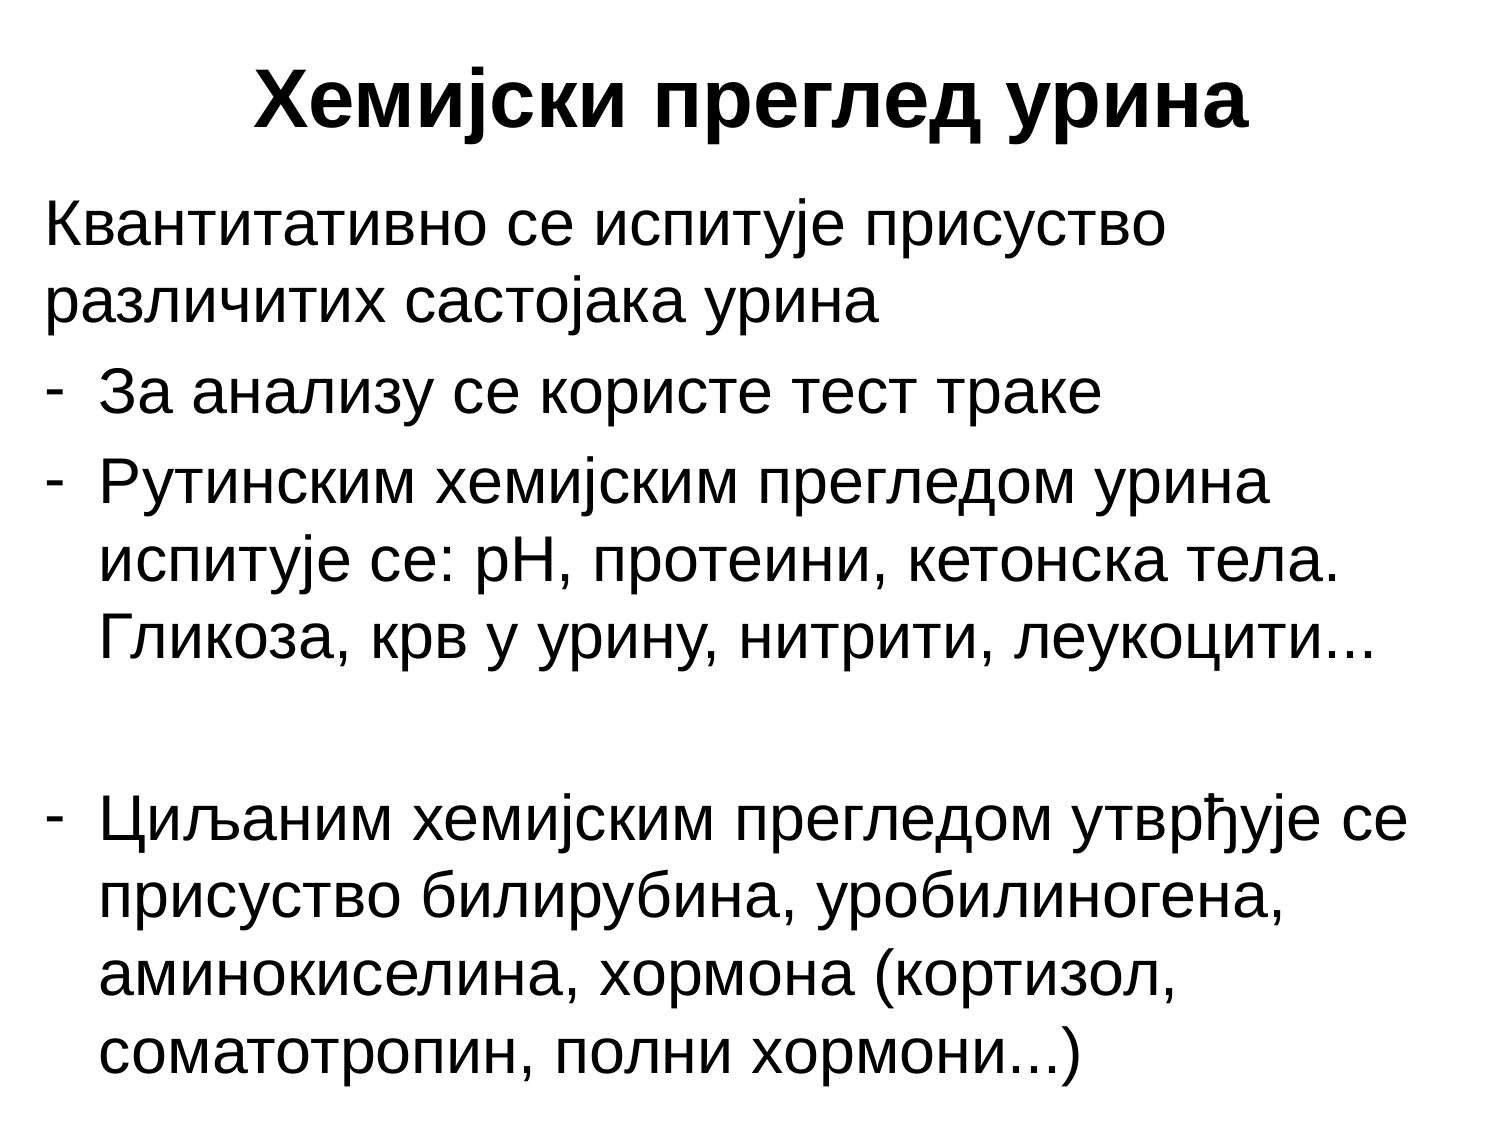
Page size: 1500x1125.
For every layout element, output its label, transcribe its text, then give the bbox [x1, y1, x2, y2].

list Квантитативно се испитује присуство различитих састојака урина За анализу се користе тест траке Рутинским хемијским прегледом урина испитује се: рН, протеини, кетонска тела. Гликоза, крв у урину, нитрити, леукоцити... Циљаним хемијским прегледом утврђује се присуство билирубина, уробилиногена, аминокиселина, хормона (кортизол, соматотропин, полни хормони...) [29, 172, 1471, 1094]
title Хемијски преглед урина [76, 0, 1427, 172]
